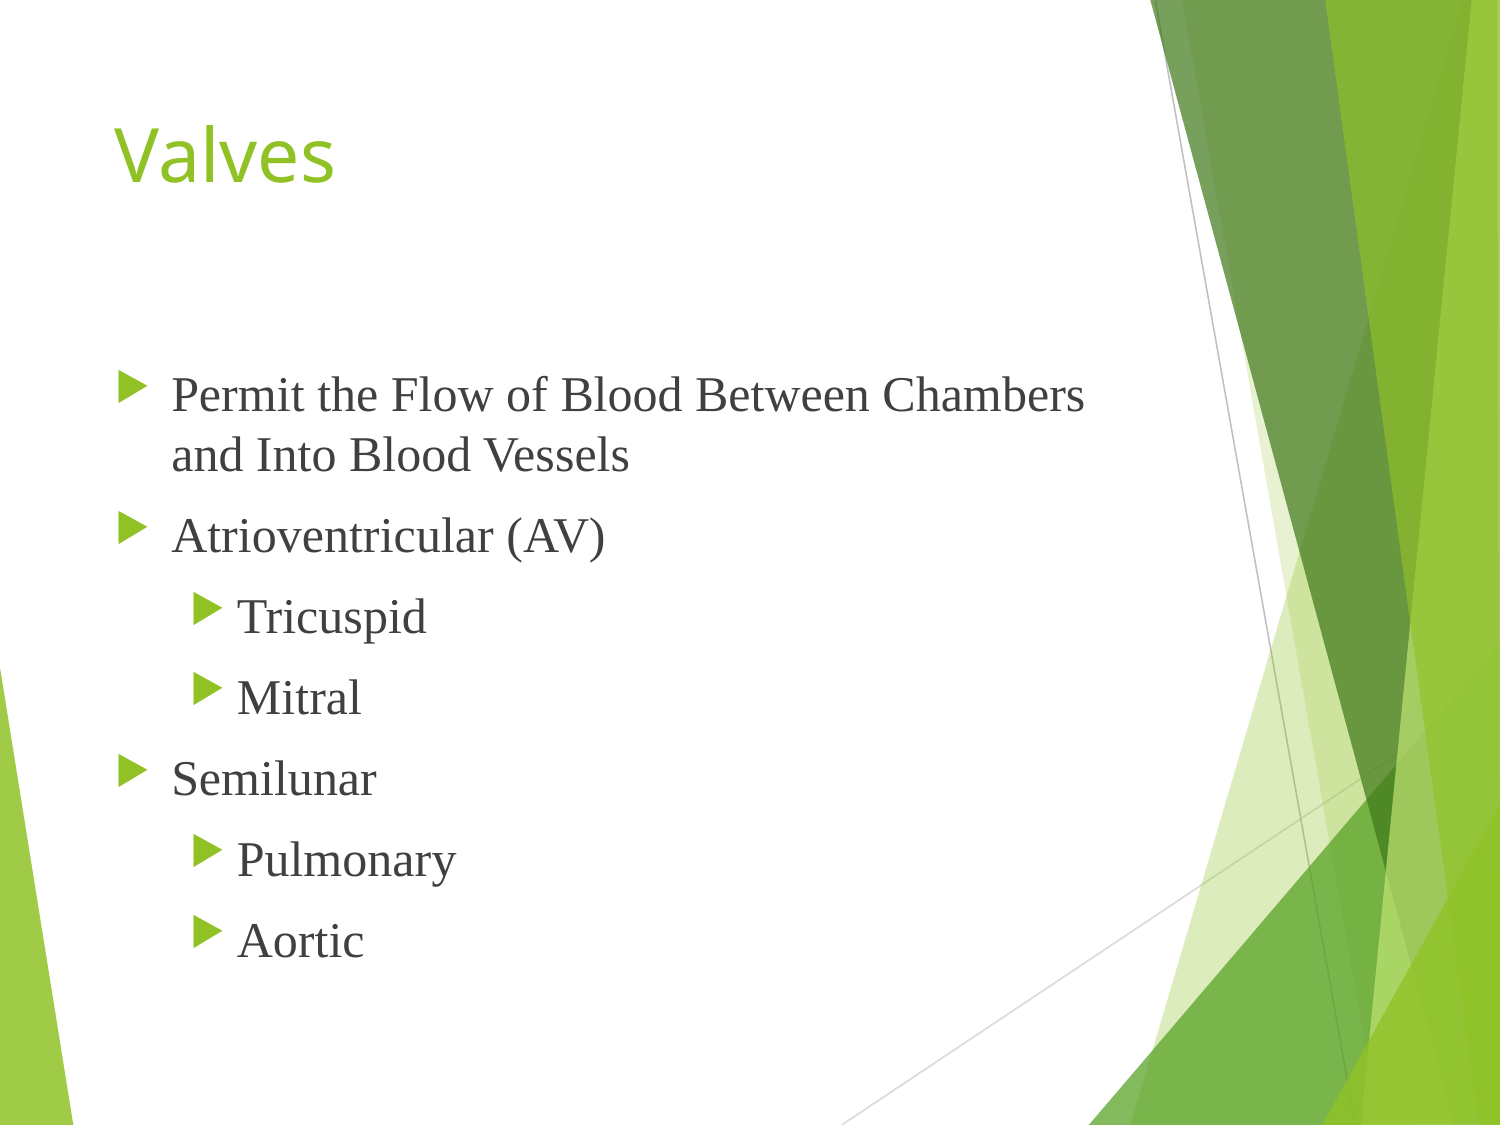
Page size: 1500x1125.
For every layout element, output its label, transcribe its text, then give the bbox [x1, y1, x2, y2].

title Valves [99, 99, 1142, 317]
list Permit the Flow of Blood Between Chambers and Into Blood Vessels Atrioventricular (AV) Tricuspid Mitral Semilunar Pulmonary Aortic [99, 354, 1142, 992]
